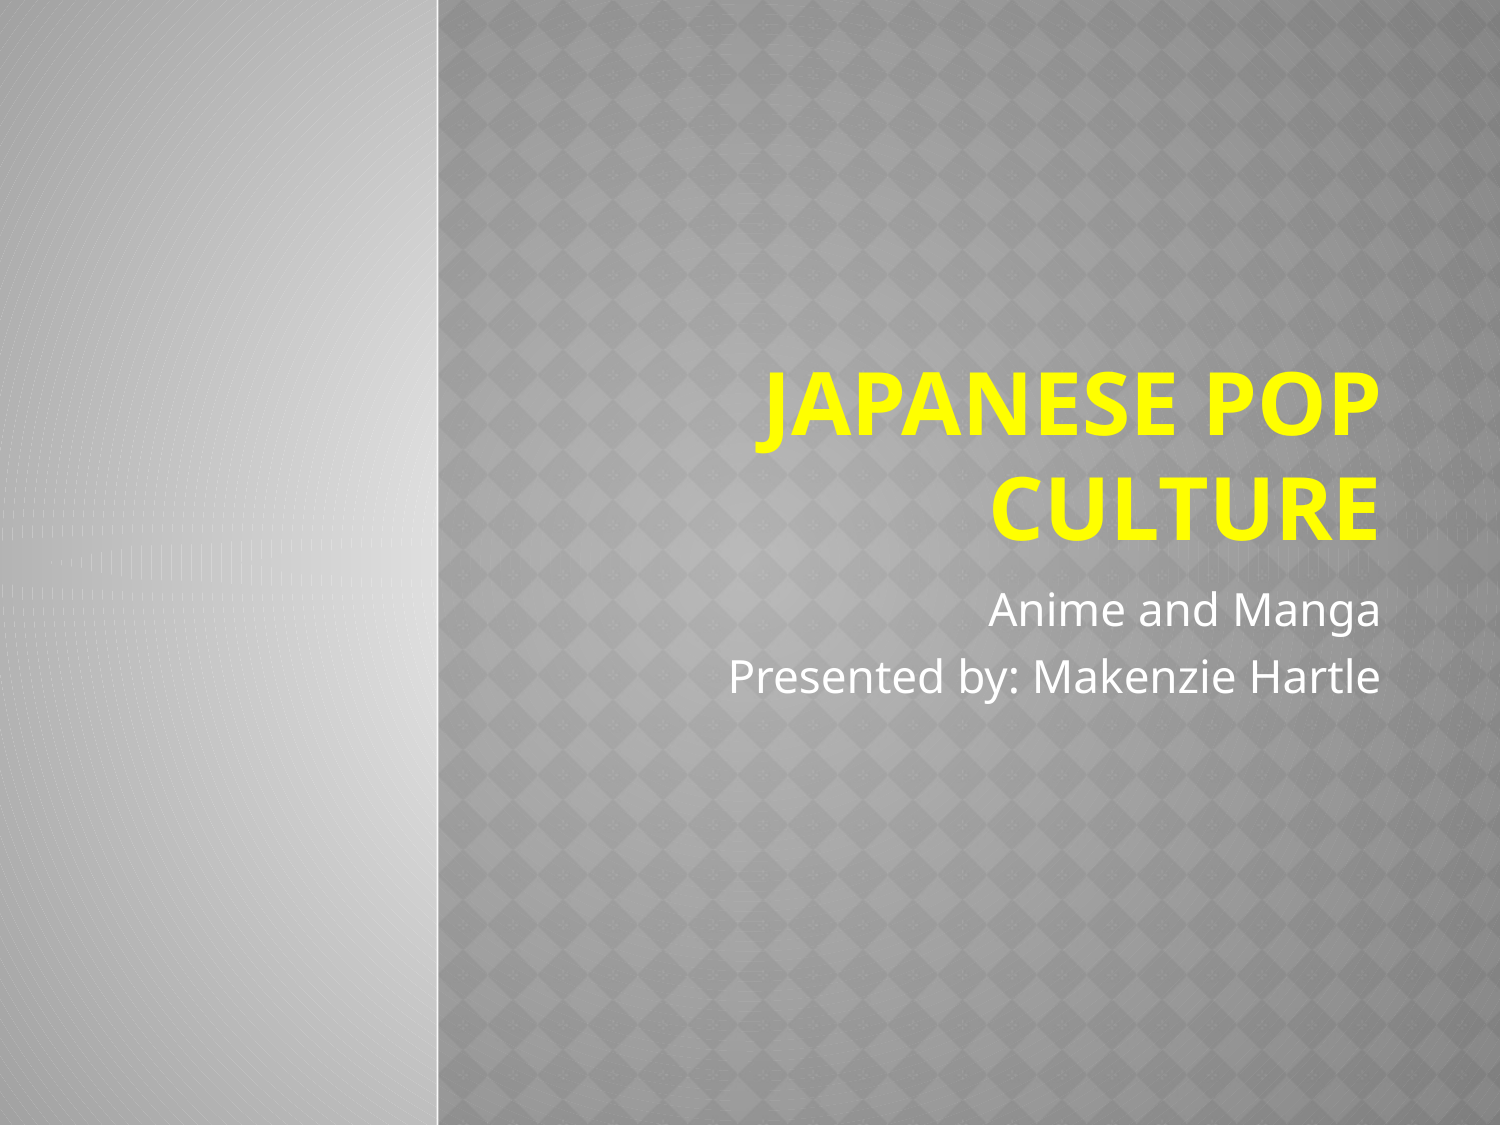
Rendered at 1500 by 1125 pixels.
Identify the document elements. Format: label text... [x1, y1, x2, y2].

subtitle Anime and Manga Presented by: Makenzie Hartle [550, 580, 1390, 762]
title Japanese Pop culture [552, 87, 1390, 558]
